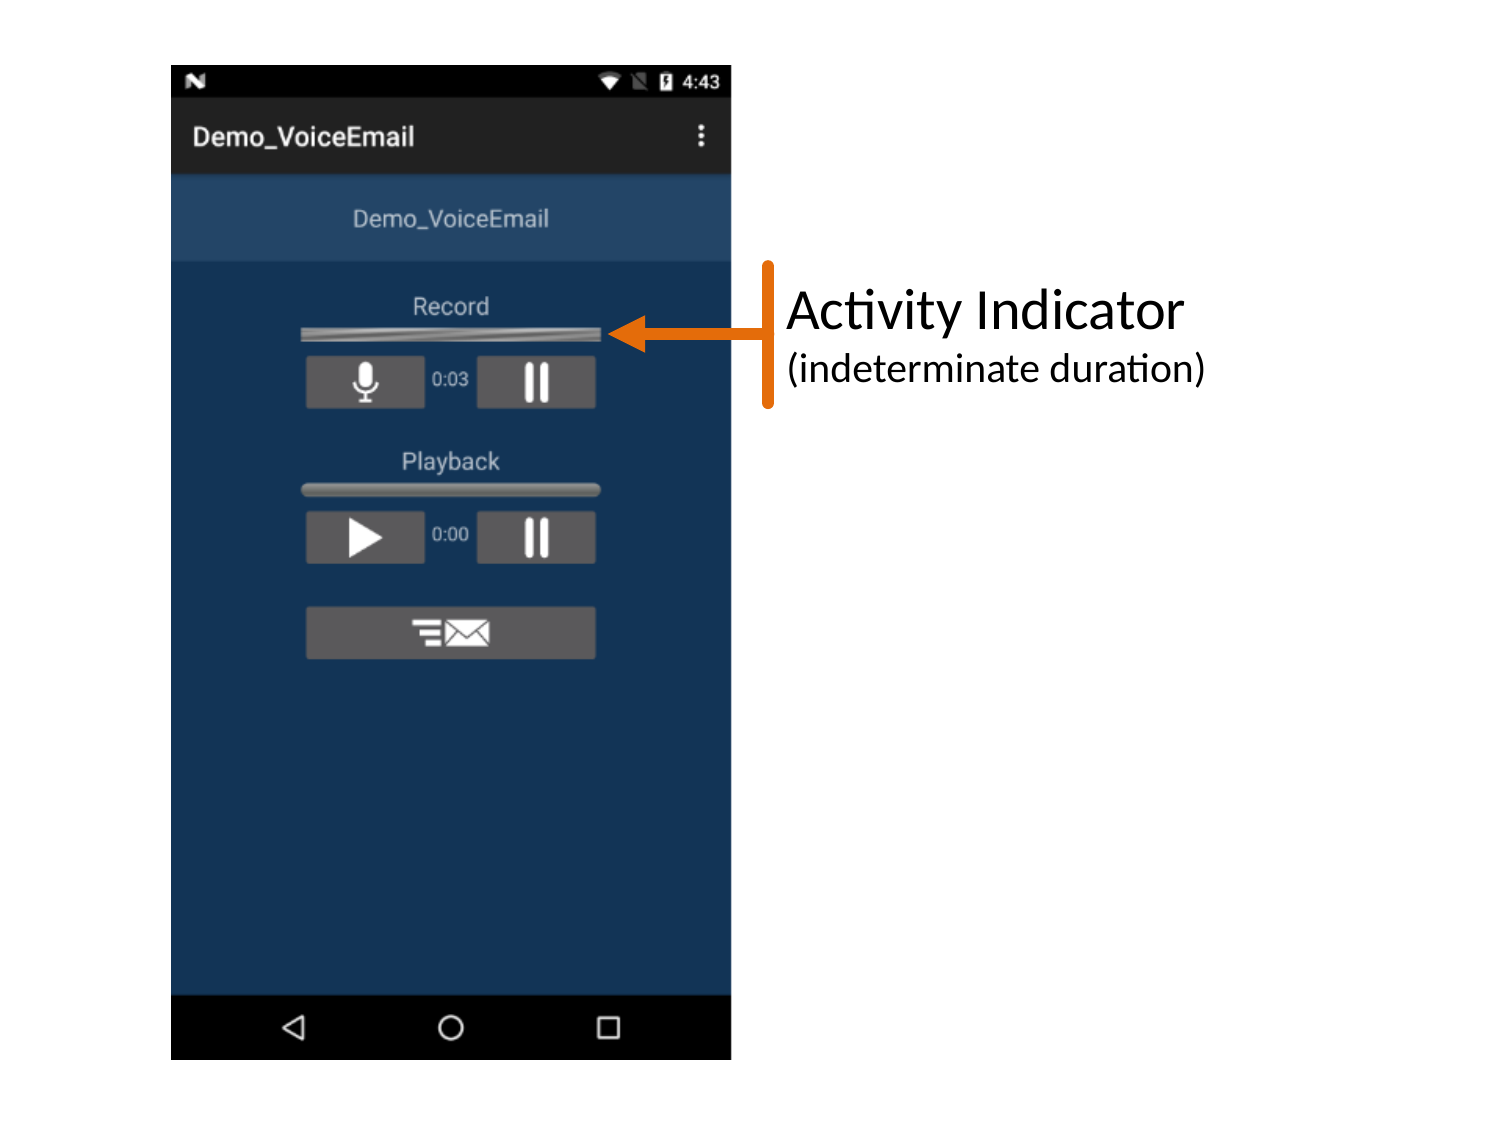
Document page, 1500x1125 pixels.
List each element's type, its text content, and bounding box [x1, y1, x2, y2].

text_box Activity Indicator (indeterminate duration) [774, 263, 1244, 399]
picture [170, 65, 733, 1060]
